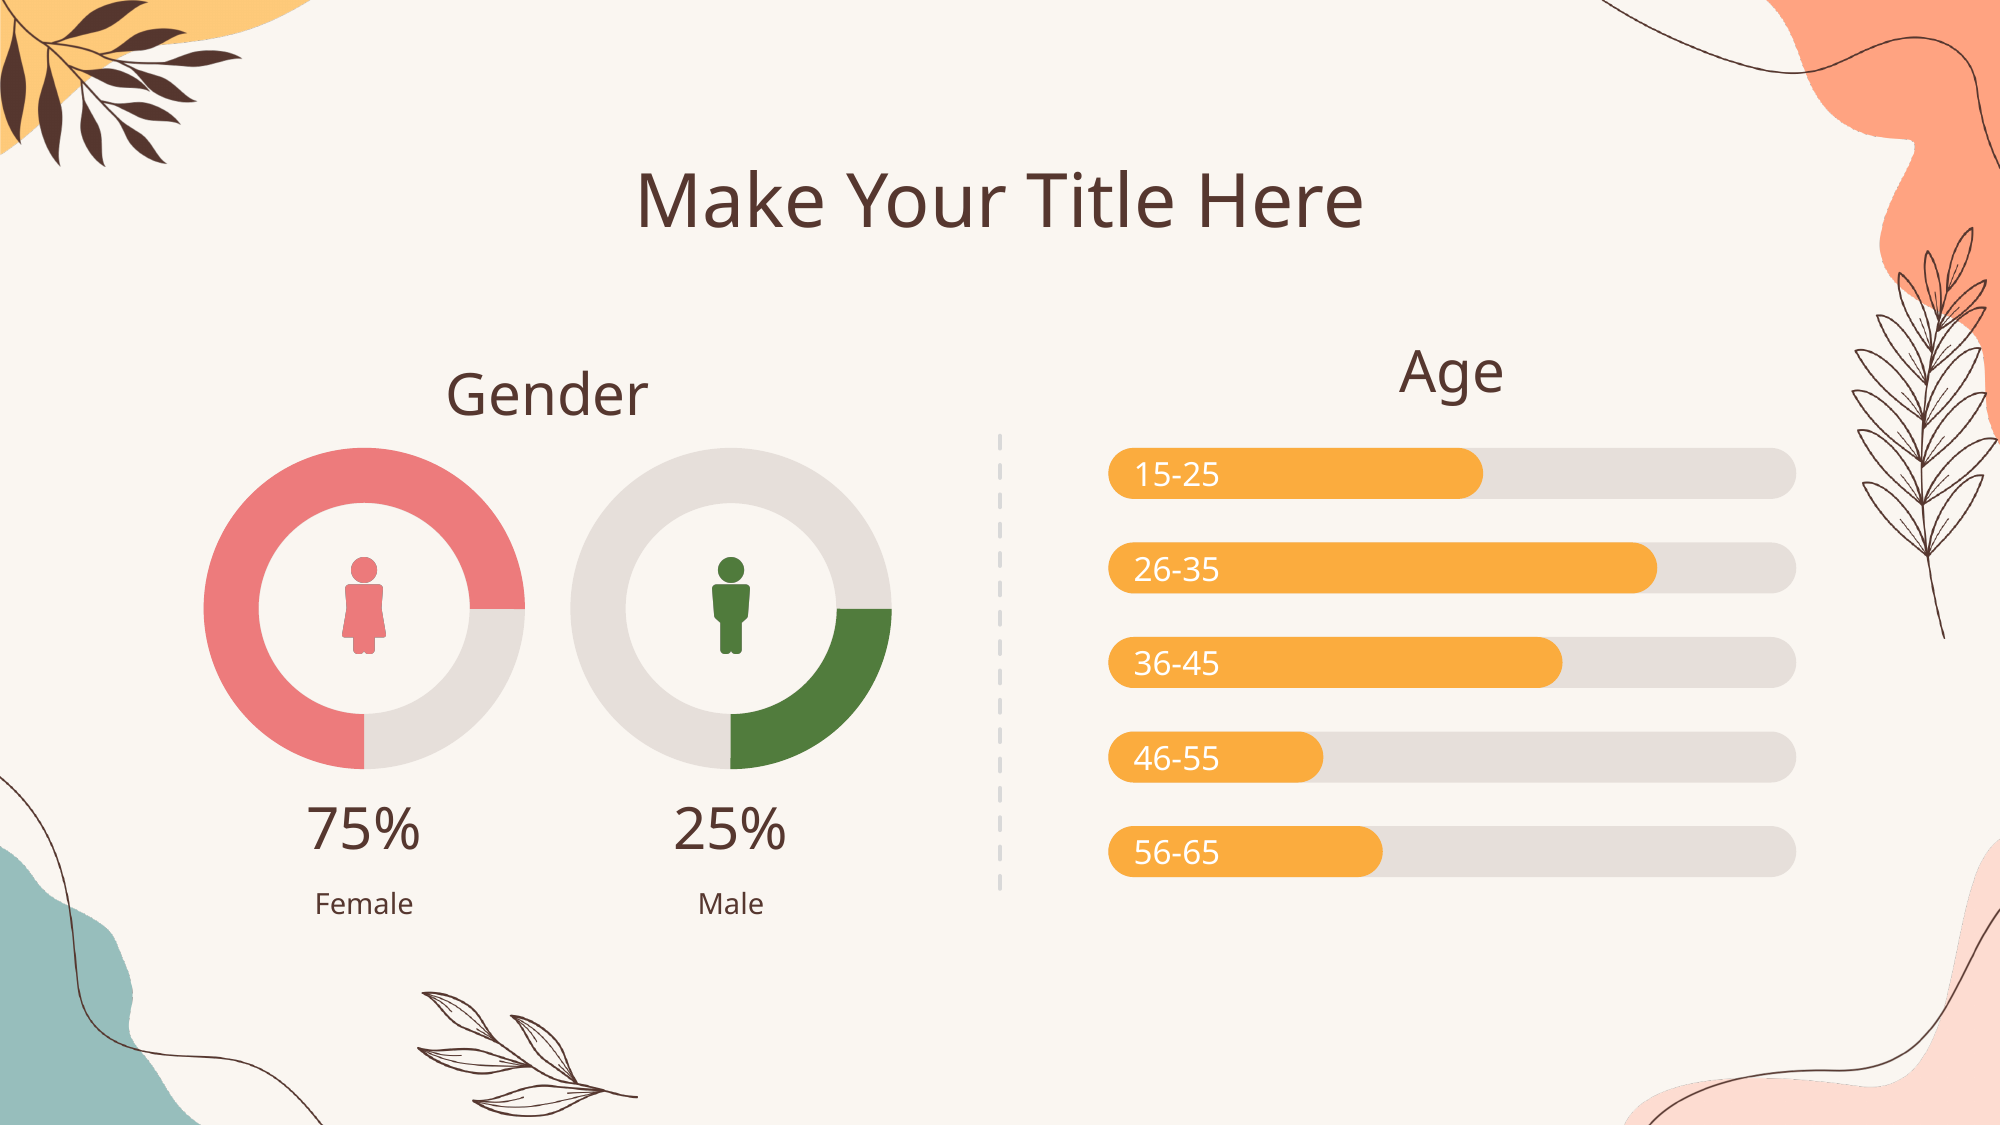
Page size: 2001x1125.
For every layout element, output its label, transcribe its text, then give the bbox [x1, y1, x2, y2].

text_box [1360, 825, 1798, 879]
text_box Female [203, 878, 525, 928]
picture [712, 557, 750, 654]
text_box [1538, 635, 1798, 690]
text_box 26-35 [1107, 541, 1659, 595]
picture [1600, 0, 2000, 639]
text_box Age [1268, 327, 1636, 412]
text_box 56-65 [1107, 825, 1384, 879]
text_box Male [570, 878, 892, 928]
text_box [1637, 541, 1798, 595]
text_box 46-55 [1107, 730, 1325, 784]
picture [1, 0, 310, 167]
text_box [569, 446, 893, 771]
picture [342, 557, 387, 654]
picture [1625, 839, 2000, 1125]
text_box Gender [364, 349, 732, 435]
text_box [1461, 446, 1798, 500]
picture [0, 776, 638, 1125]
text_box [729, 607, 893, 771]
text_box 75% [203, 783, 525, 869]
text_box [360, 610, 526, 771]
text_box [1303, 730, 1798, 784]
text_box 25% [570, 783, 892, 869]
text_box [202, 446, 526, 771]
text_box 36-45 [1107, 635, 1564, 690]
text_box 15-25 [1107, 446, 1485, 500]
text_box Make Your Title Here [347, 145, 1652, 250]
